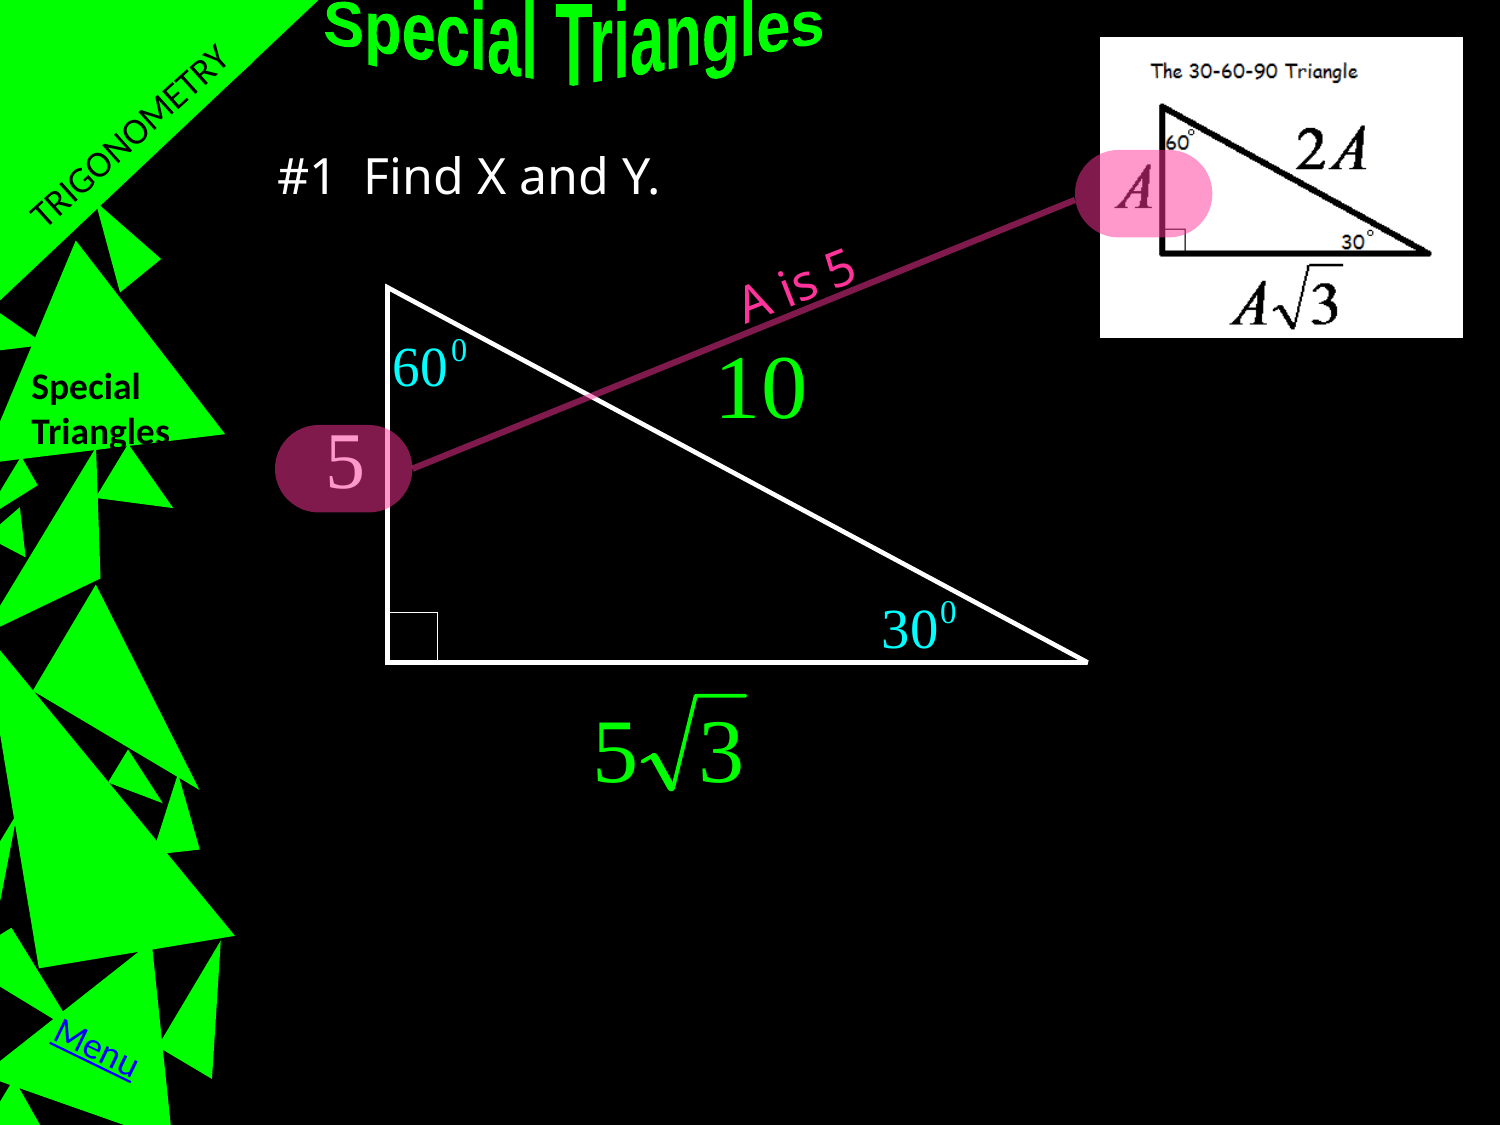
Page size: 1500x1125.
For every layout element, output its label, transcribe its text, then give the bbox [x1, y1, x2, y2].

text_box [874, 587, 962, 660]
text_box #1 Find X and Y. [326, 137, 1075, 213]
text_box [315, 414, 376, 510]
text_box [387, 287, 1088, 663]
picture [1099, 37, 1463, 338]
text_box [1072, 155, 1094, 233]
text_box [384, 324, 407, 398]
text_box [0, 0, 321, 1125]
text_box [412, 199, 1076, 469]
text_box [581, 675, 767, 813]
